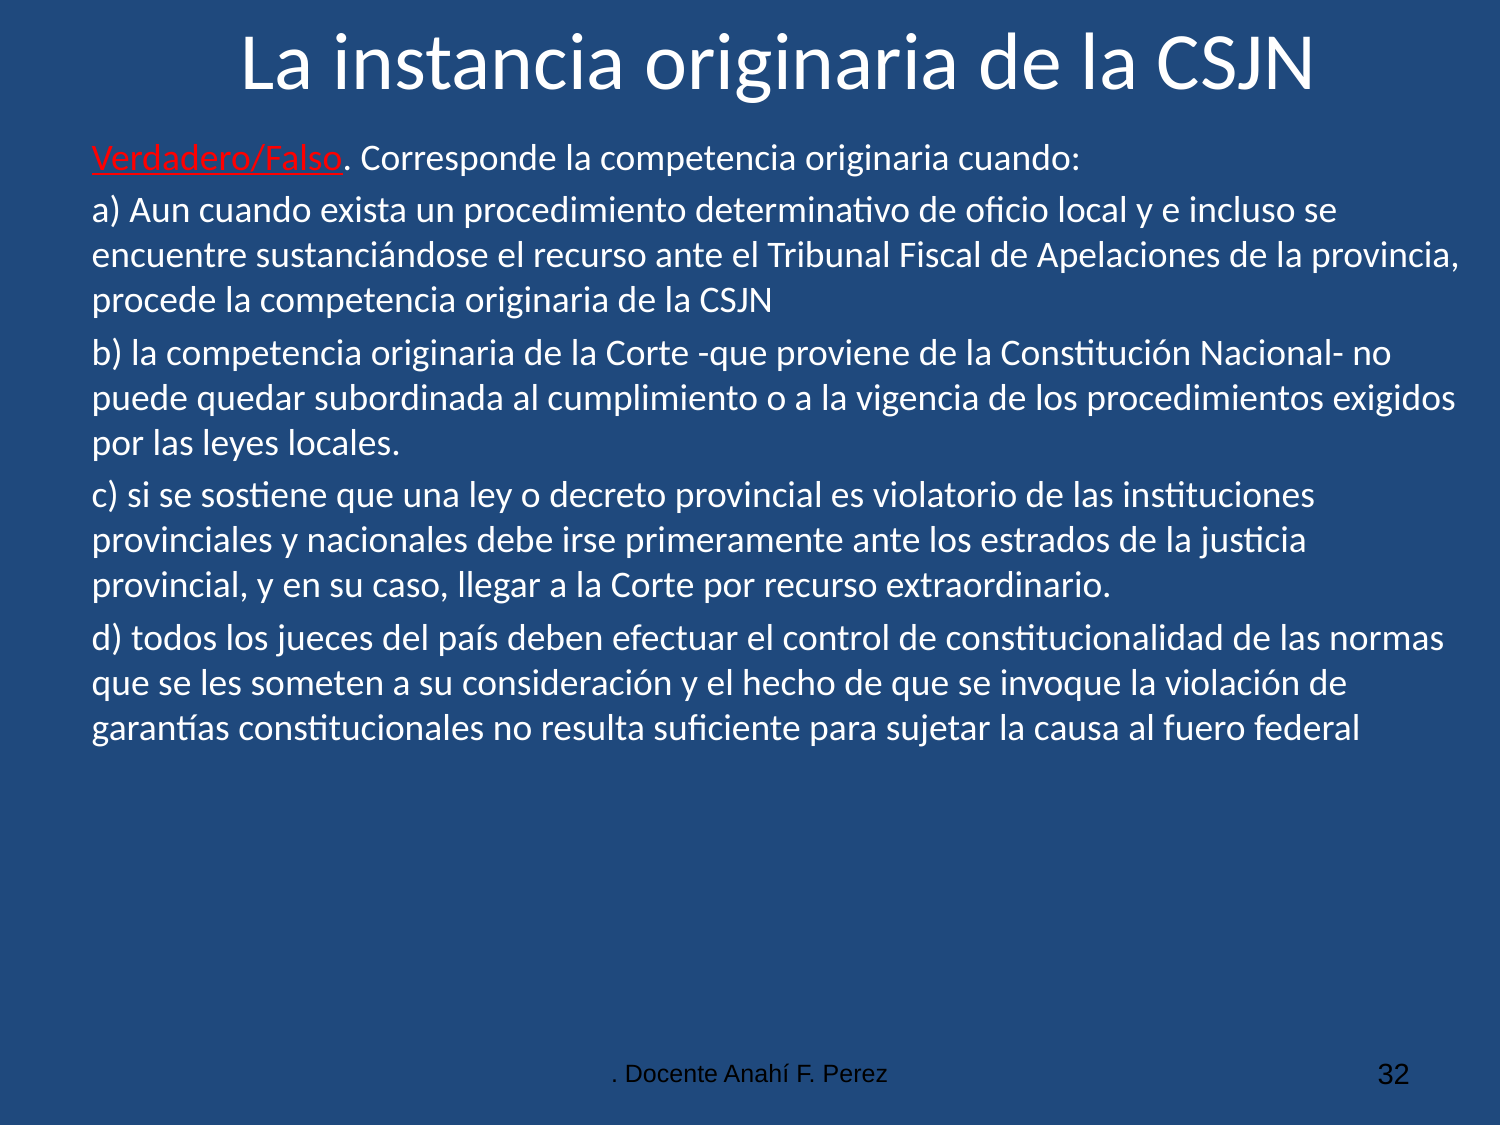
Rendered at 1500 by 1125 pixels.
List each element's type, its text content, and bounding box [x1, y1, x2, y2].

title La instancia originaria de la CSJN [147, 0, 1412, 114]
list Verdadero/Falso. Corresponde la competencia originaria cuando: a) Aun cuando exista un procedimiento determinativo de oficio local y e incluso se encuentre sustanciándose el recurso ante el Tribunal Fiscal de Apelaciones de la provincia, procede la competencia originaria de la CSJN b) la competencia originaria de la Corte -que proviene de la Constitución Nacional- no puede quedar subordinada al cumplimiento o a la vigencia de los procedimientos exigidos por las leyes locales. c) si se sostiene que una ley o decreto provincial es violatorio de las instituciones provinciales y nacionales debe irse primeramente ante los estrados de la justicia provincial, y en su caso, llegar a la Corte por recurso extraordinario. d) todos los jueces del país deben efectuar el control de constitucionalidad de las normas que se les someten a su consideración y el hecho de que se invoque la violación de garantías constitucionales no resulta suficiente para sujetar la causa al fuero federal [76, 125, 1483, 1059]
slide_number 32 [1074, 1042, 1425, 1103]
footer . Docente Anahí F. Perez [512, 1042, 988, 1103]
